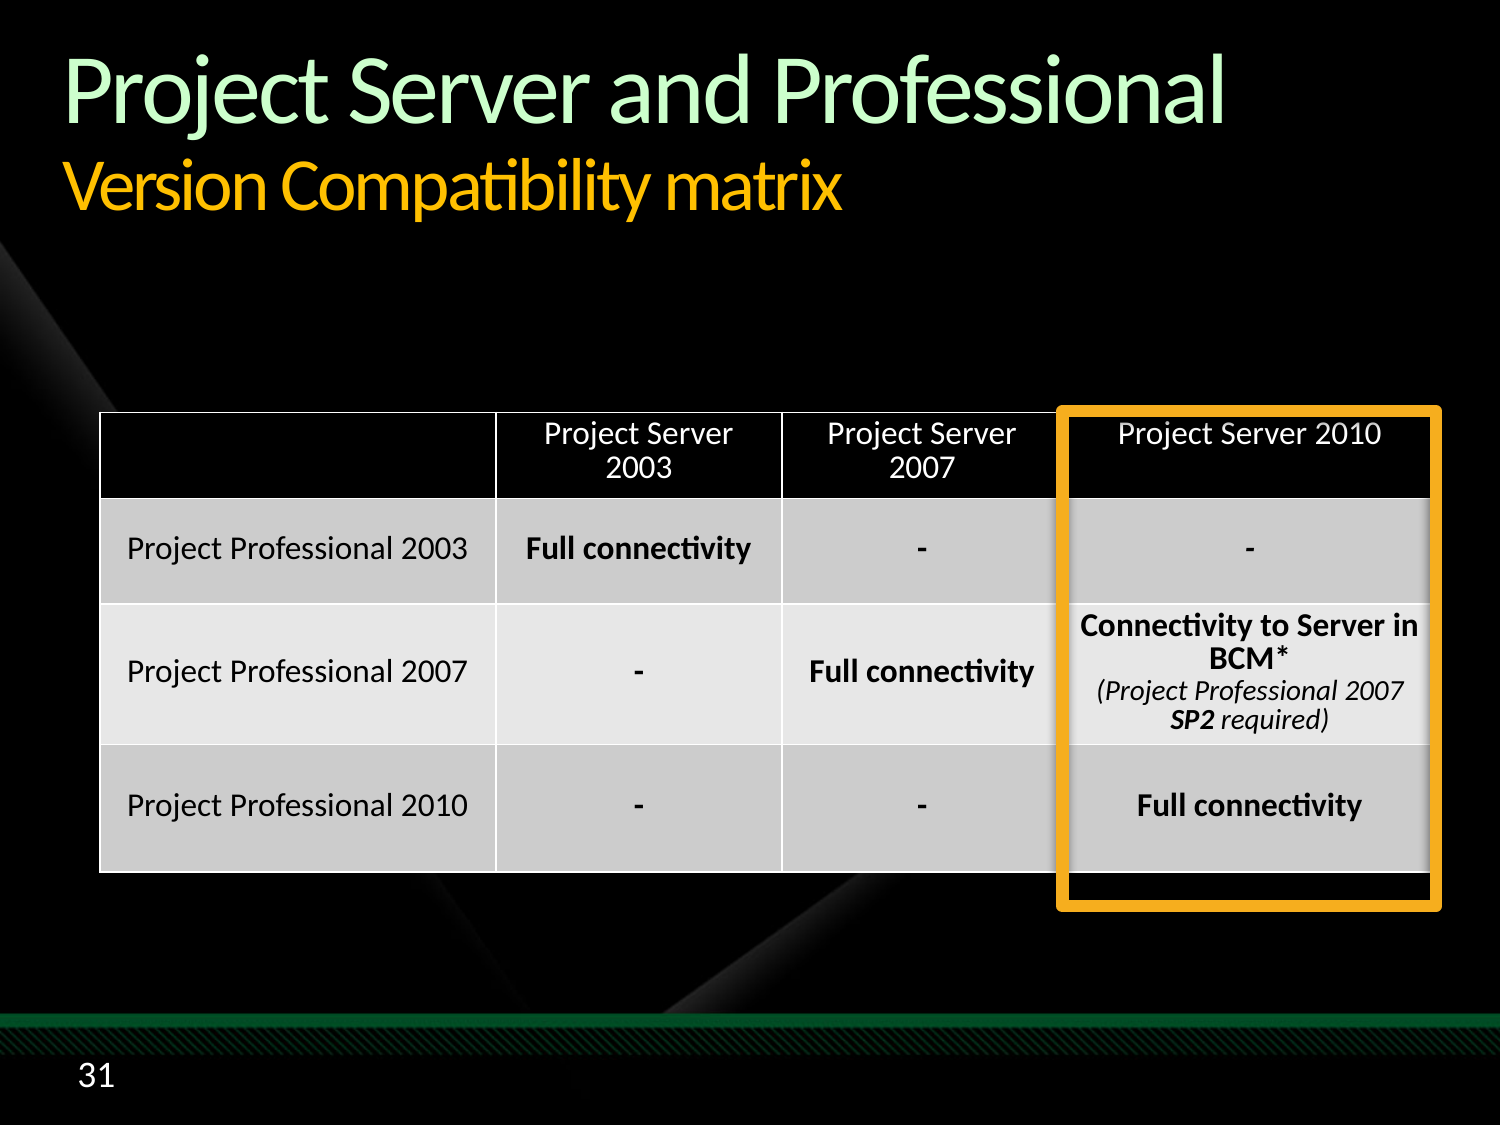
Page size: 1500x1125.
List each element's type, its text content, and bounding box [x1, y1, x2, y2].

table_cell Full connectivity [783, 605, 1054, 744]
table_cell Project Professional 2007 [101, 605, 495, 744]
text_box [1062, 411, 1436, 907]
title Project Server and Professional Version Compatibility matrix [62, 37, 1438, 229]
table_header Project Server 2007 [783, 413, 1057, 498]
picture [0, 0, 1500, 1125]
table_header [101, 413, 495, 498]
slide_number 31 [62, 1042, 413, 1103]
table_header Project Server 2003 [497, 413, 781, 498]
table_cell - [783, 745, 1054, 871]
table_cell - [497, 745, 781, 871]
table_cell - [497, 605, 781, 744]
table_cell Project Professional 2003 [101, 499, 495, 603]
table_cell - [783, 499, 1054, 603]
table_cell Full connectivity [497, 499, 781, 603]
table_cell Project Professional 2010 [101, 745, 495, 871]
